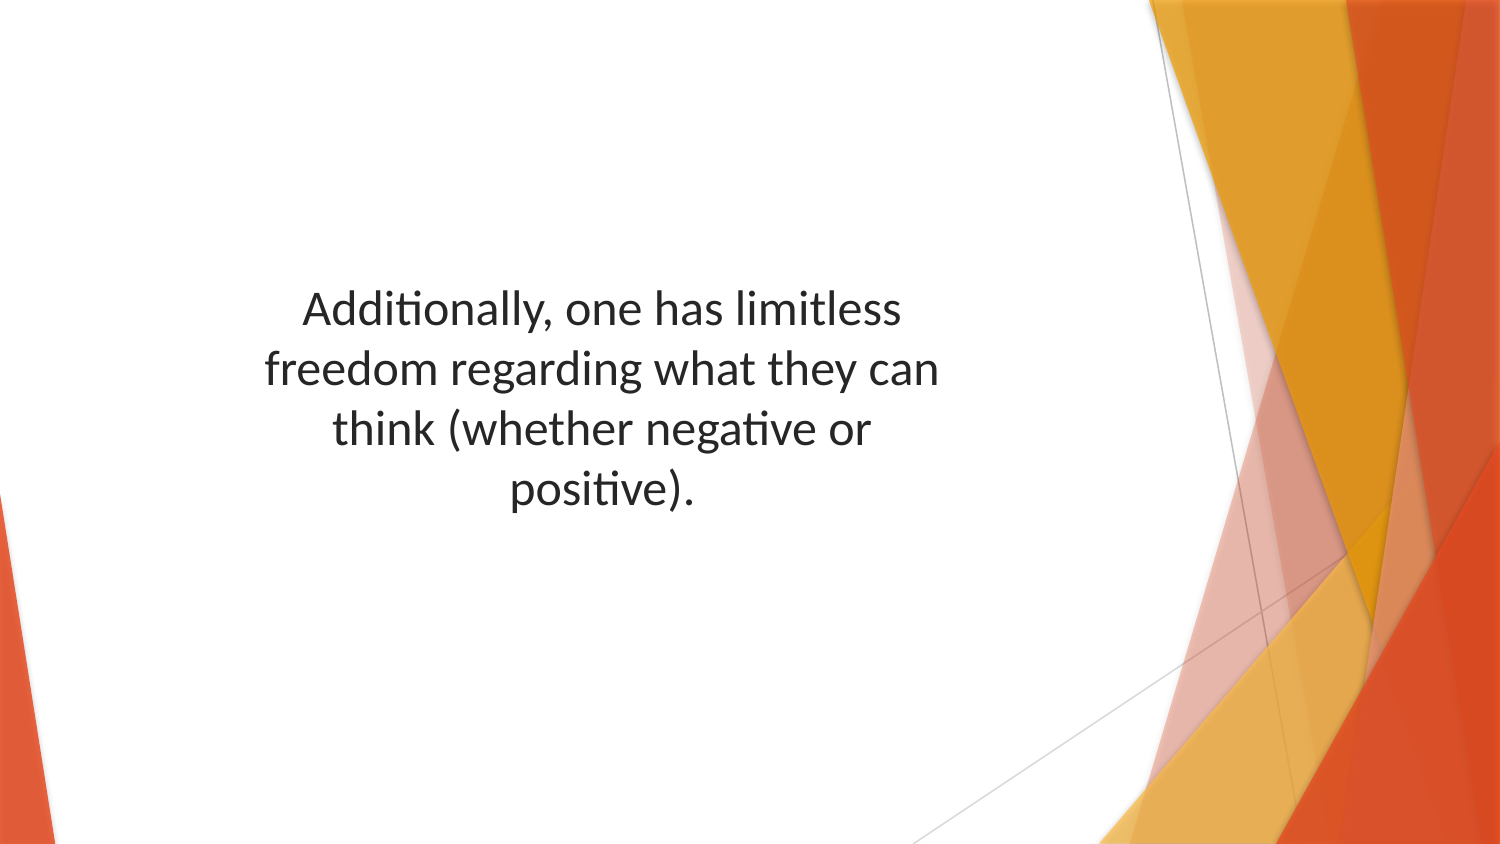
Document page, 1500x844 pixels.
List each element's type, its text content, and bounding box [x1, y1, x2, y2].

list Additionally, one has limitless freedom regarding what they can think (whether negative or positive). [242, 268, 963, 611]
